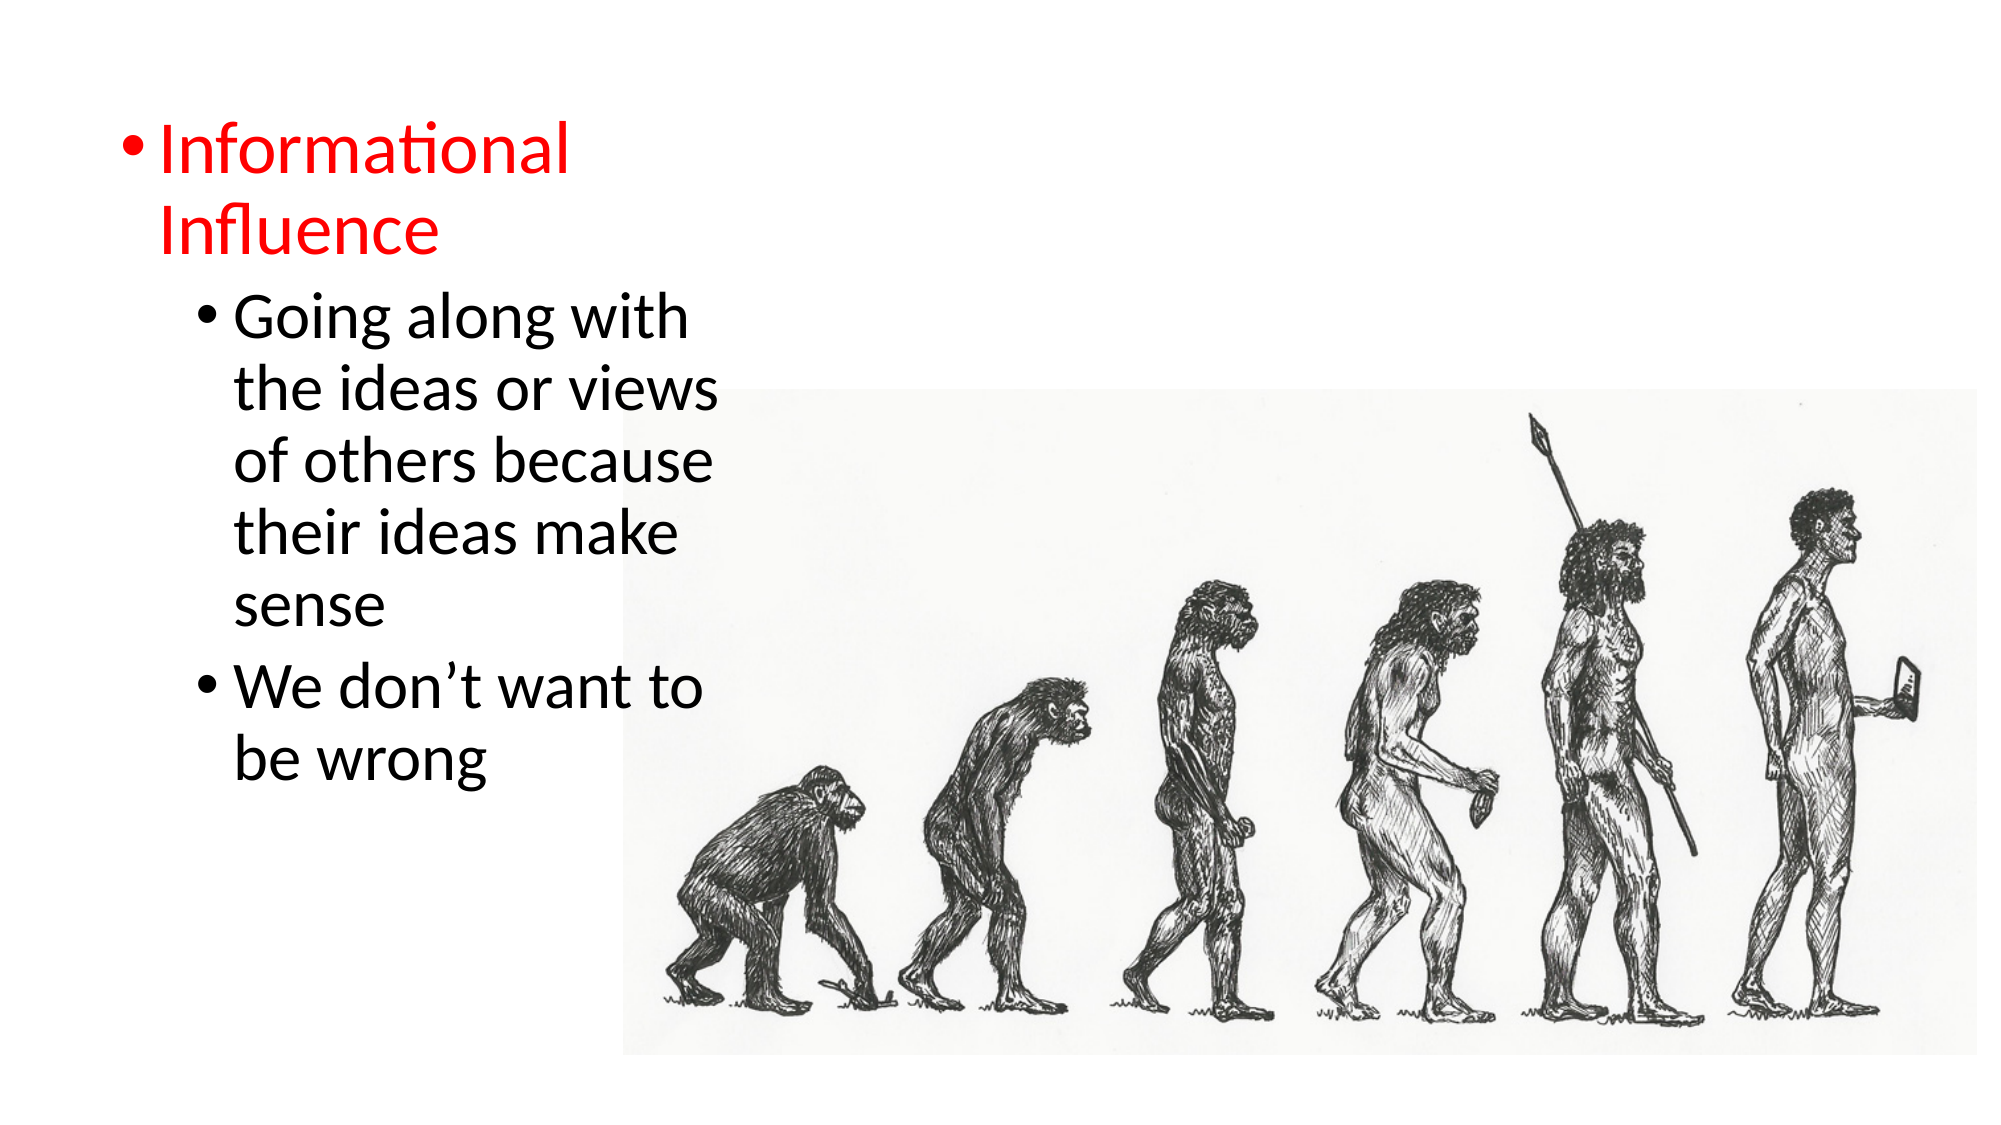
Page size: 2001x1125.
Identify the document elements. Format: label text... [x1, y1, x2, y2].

list Informational Influence Going along with the ideas or views of others because their ideas make sense We don’t want to be wrong [105, 101, 742, 1014]
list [623, 389, 1977, 1055]
